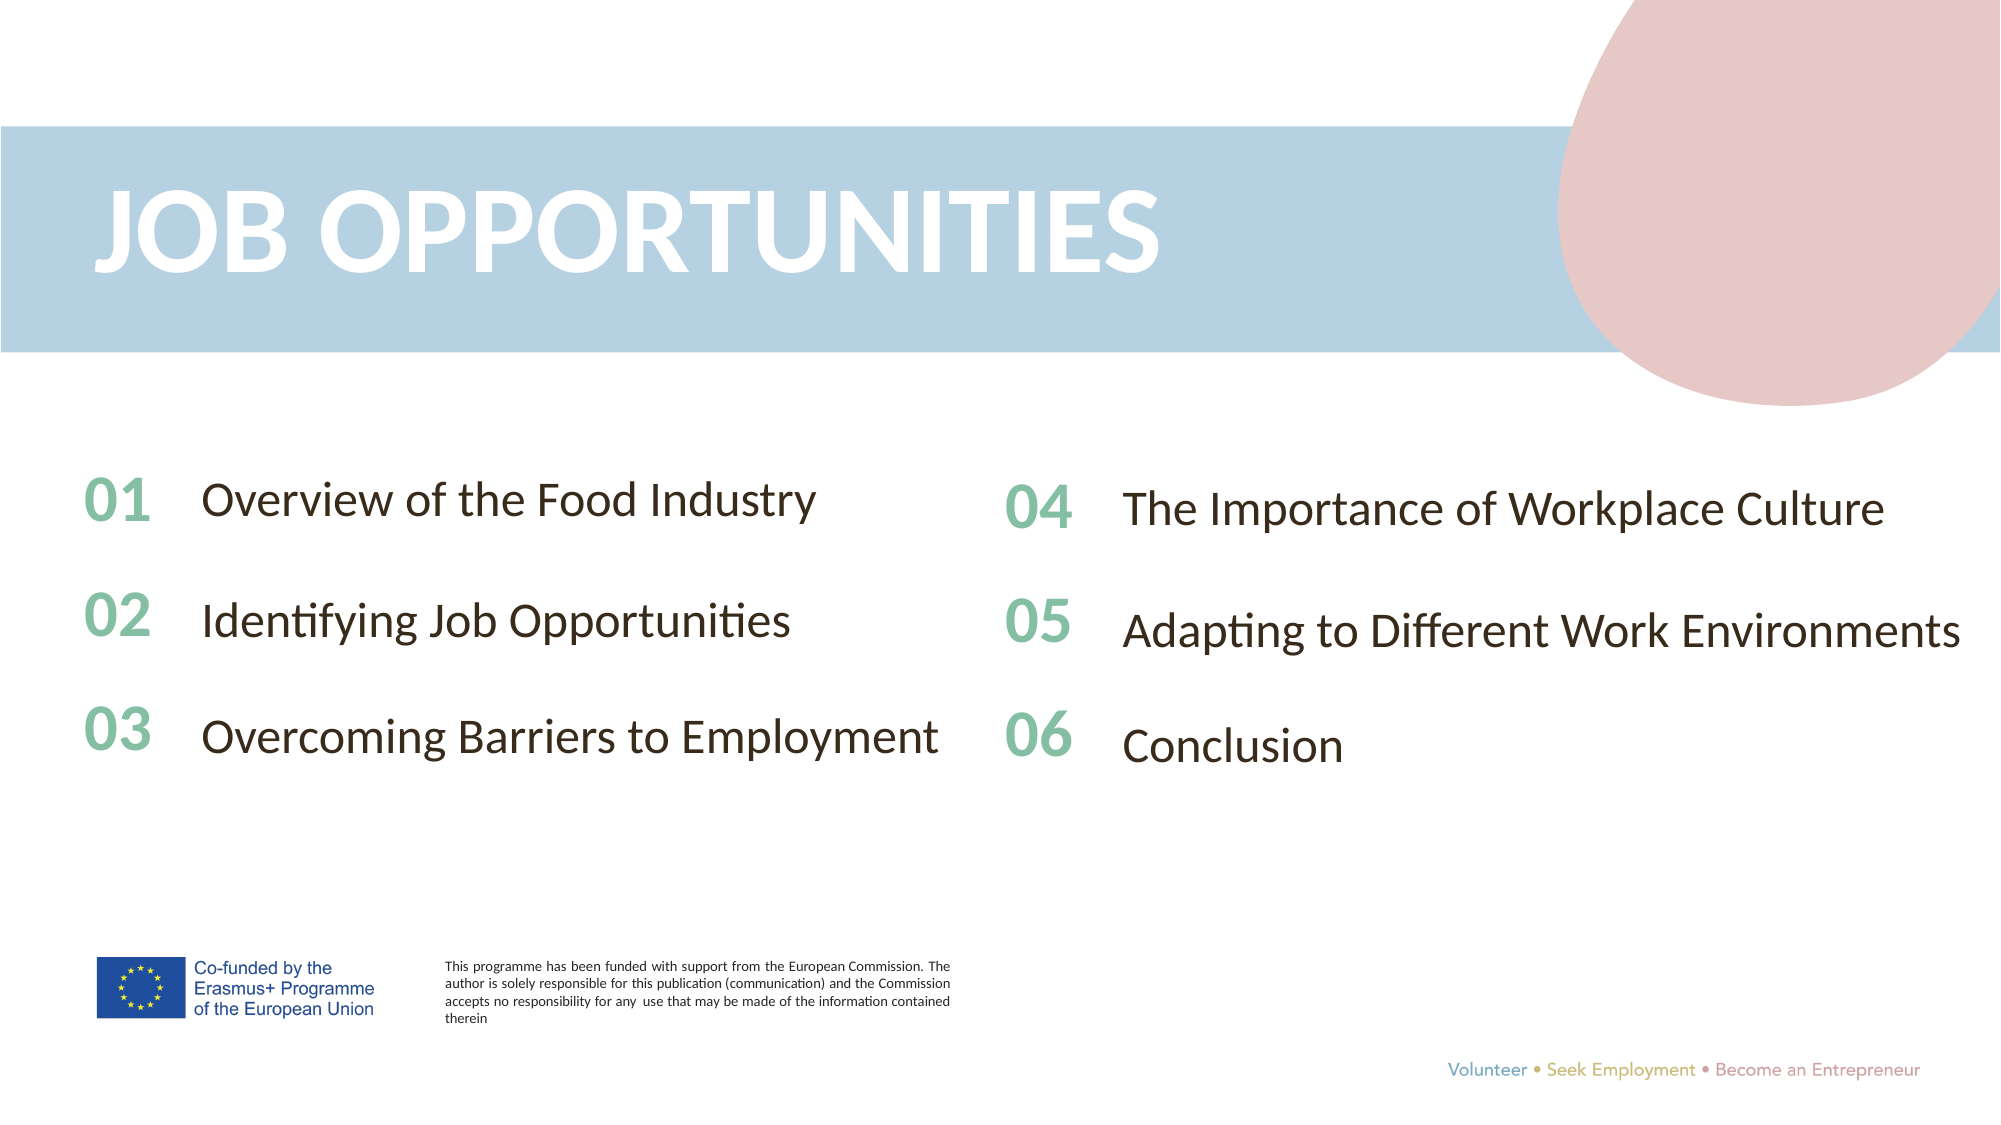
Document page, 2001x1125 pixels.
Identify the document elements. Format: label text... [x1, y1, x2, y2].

picture [1418, 1046, 1971, 1103]
text_box 06 [990, 678, 1106, 792]
picture [96, 957, 379, 1022]
list 01 [69, 443, 185, 557]
list Overcoming Barriers to Employment [186, 674, 990, 788]
text_box This programme has been funded with support from the European Commission. The author is solely responsible for this publication (communication) and the Commission accepts no responsibility for any use that may be made of the information contained therein [430, 949, 966, 1022]
text_box JOB OPPORTUNITIES [79, 194, 1482, 310]
text_box 05 [990, 564, 1106, 678]
text_box [1558, 0, 2000, 406]
text_box 04 [990, 449, 1106, 563]
text_box [0, 125, 1622, 354]
list Identifying Job Opportunities [186, 559, 975, 673]
text_box Conclusion [1107, 683, 1896, 797]
text_box [1947, 288, 2000, 354]
text_box Adapting to Different Work Environments [1107, 568, 2000, 682]
text_box The Importance of Workplace Culture [1107, 453, 1952, 567]
list 02 [69, 558, 185, 672]
list 03 [69, 672, 185, 786]
list Overview of the Food Industry [186, 443, 975, 557]
